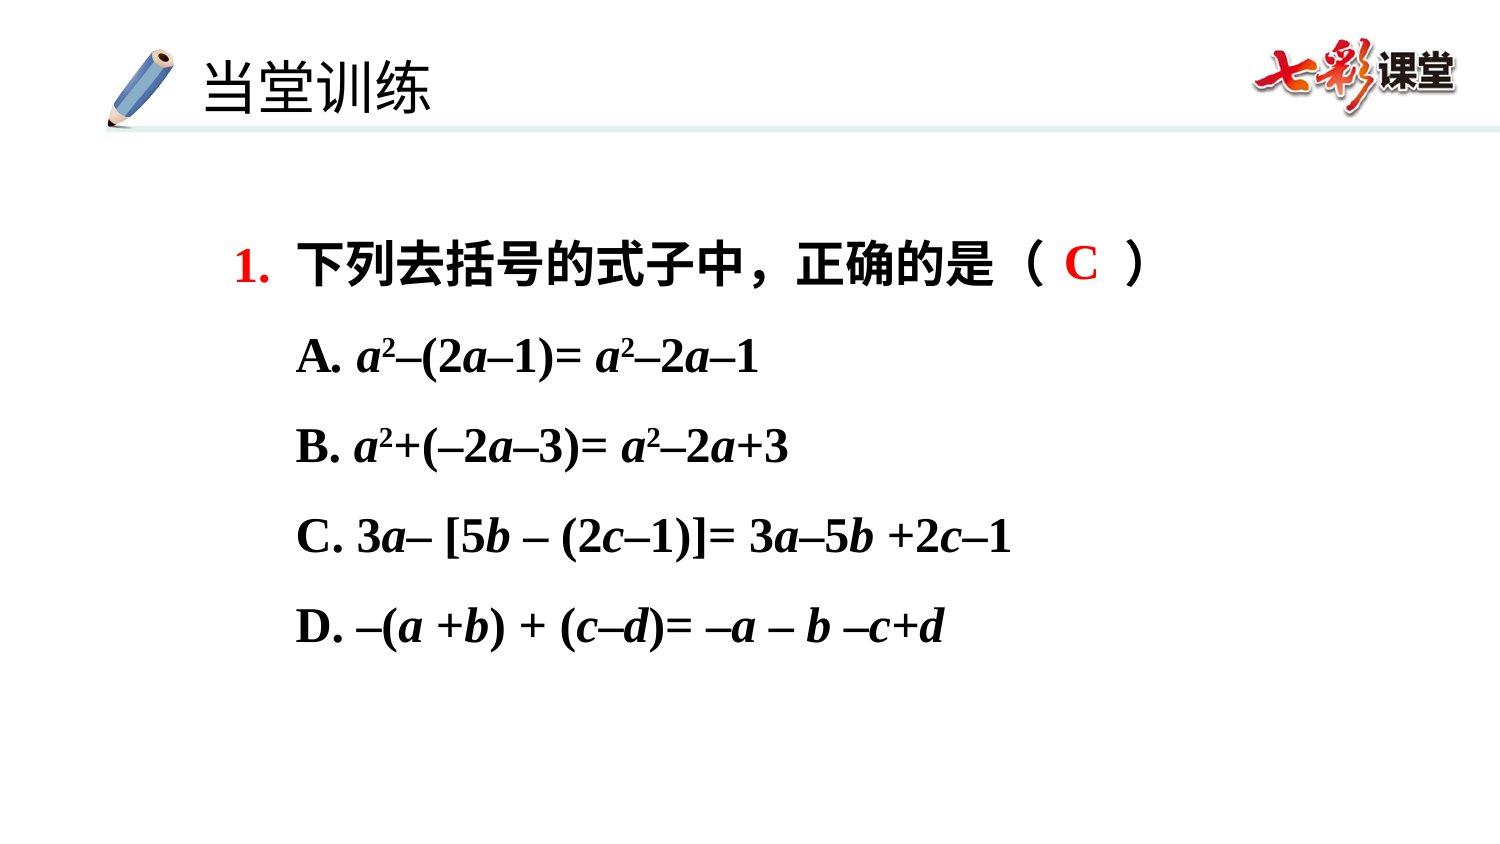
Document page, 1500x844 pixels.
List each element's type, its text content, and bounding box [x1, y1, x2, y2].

text_box 1. 下列去括号的式子中，正确的是（ ） A. a2–(2a–1)= a2–2a–1 B. a2+(–2a–3)= a2–2a+3 C. 3a– [5b – (2c–1)]= 3a–5b +2c–1 D. –(a +b) + (c–d)= –a – b –c+d [218, 195, 1241, 660]
picture [1249, 32, 1461, 118]
picture [100, 32, 181, 146]
text_box C [1049, 191, 1116, 297]
